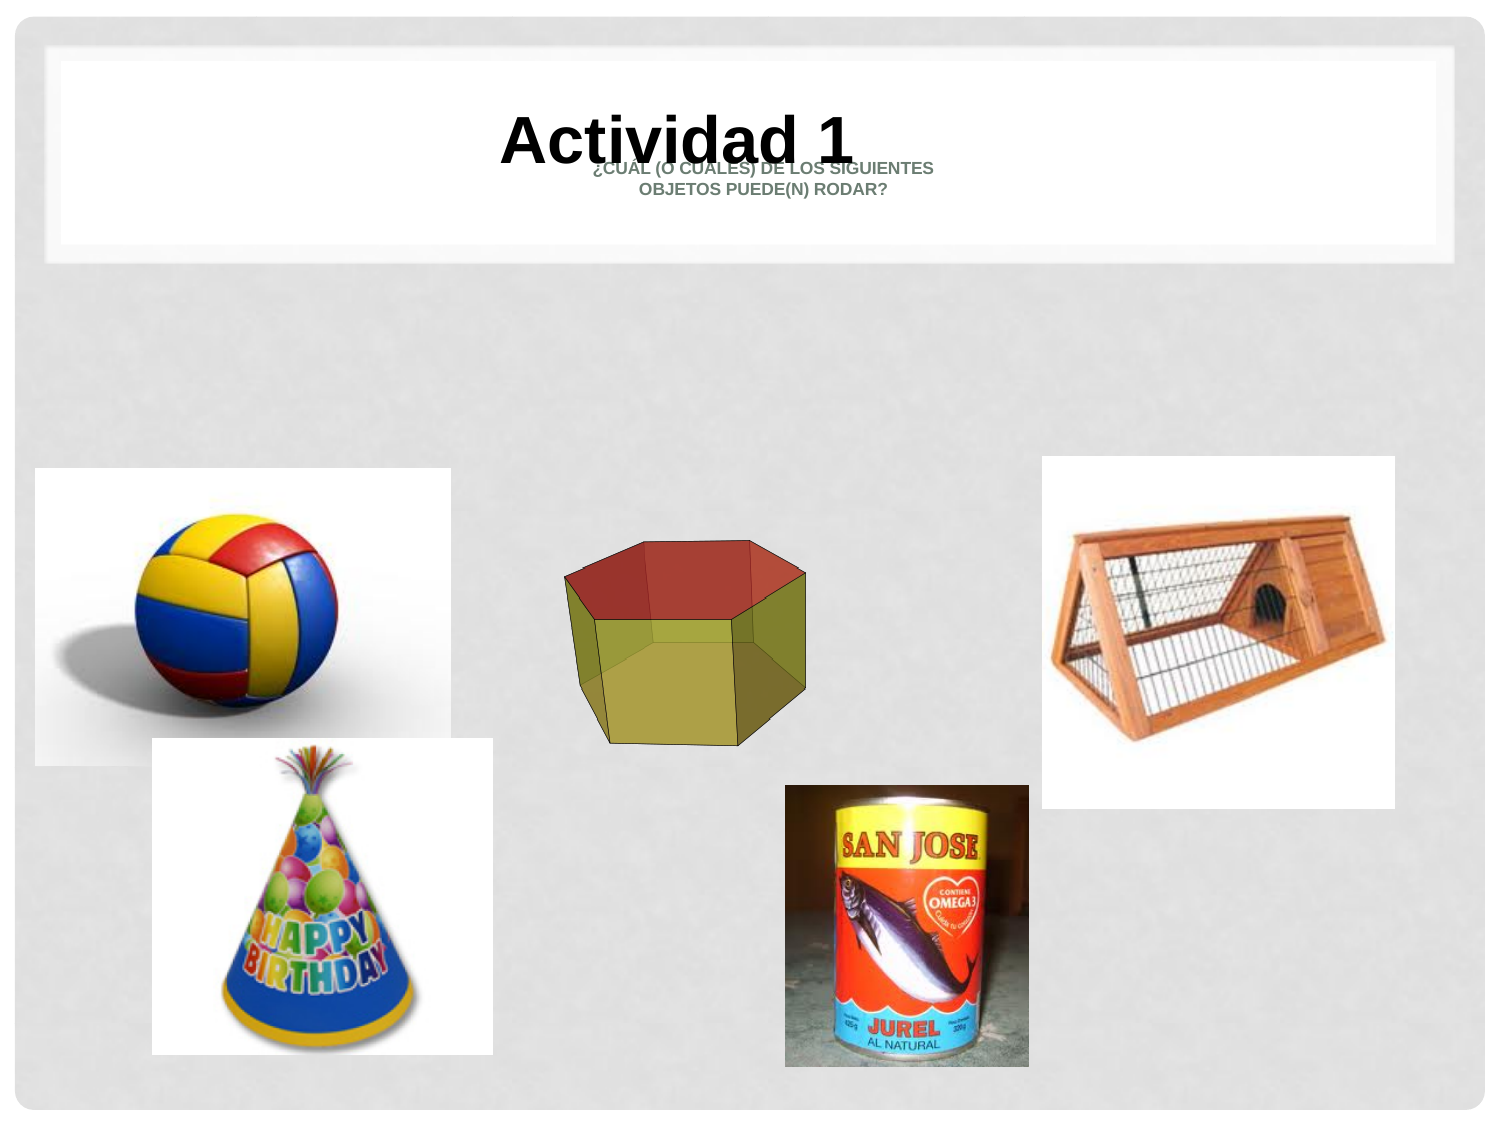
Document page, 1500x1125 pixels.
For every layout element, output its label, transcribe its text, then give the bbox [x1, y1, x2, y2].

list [34, 468, 451, 766]
picture [784, 784, 1030, 1067]
picture [562, 538, 809, 751]
picture [1042, 456, 1395, 809]
picture [152, 737, 493, 1055]
text_box Actividad 1 [454, 89, 900, 185]
title ¿Cuál (o cuáles) de los siguientes objetos puede(n) rodar? [88, 54, 1439, 207]
